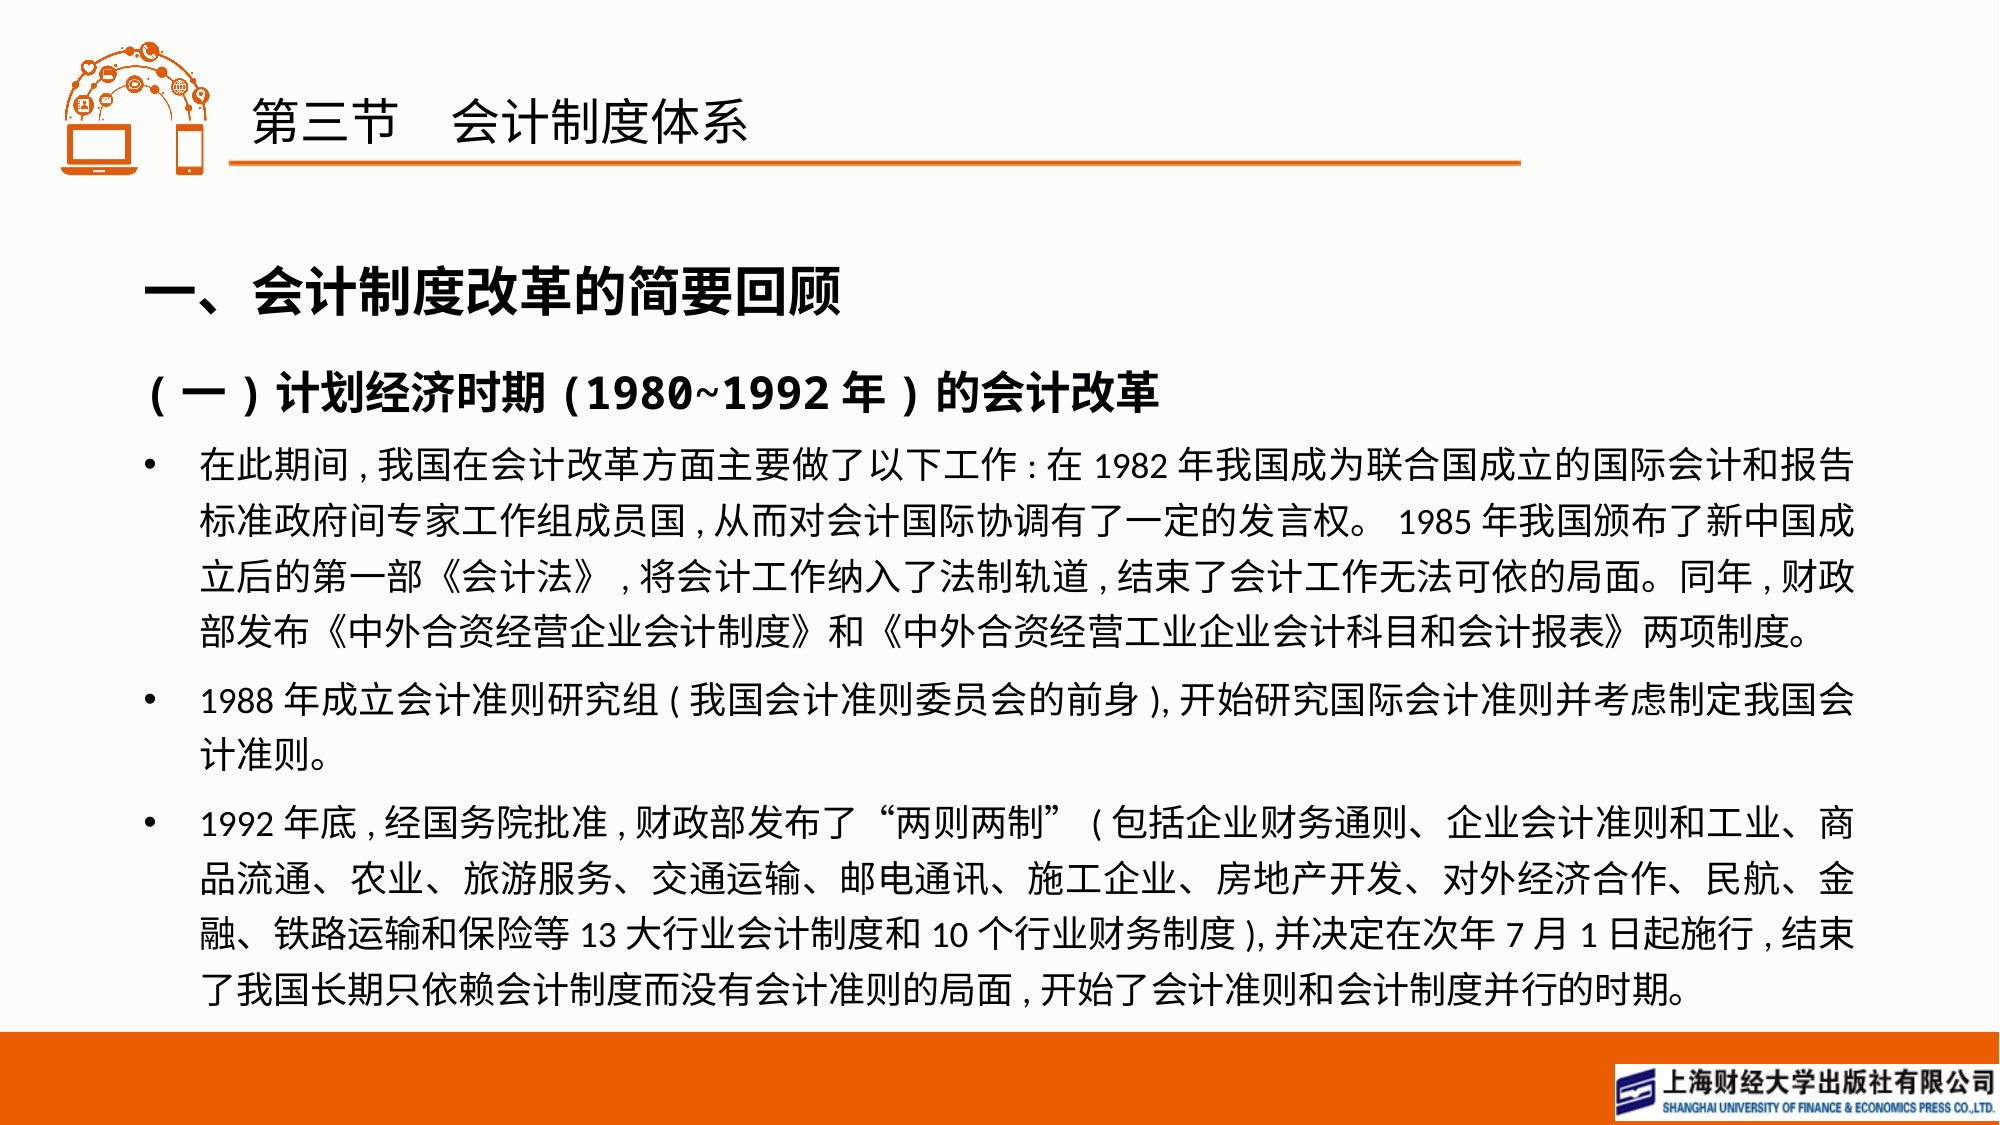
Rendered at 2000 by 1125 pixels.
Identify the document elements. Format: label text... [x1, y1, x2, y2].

list 一、会计制度改革的简要回顾 (一)计划经济时期(1980~1992年)的会计改革 在此期间,我国在会计改革方面主要做了以下工作:在1982年我国成为联合国成立的国际会计和报告标准政府间专家工作组成员国,从而对会计国际协调有了一定的发言权。1985年我国颁布了新中国成立后的第一部《会计法》,将会计工作纳入了法制轨道,结束了会计工作无法可依的局面。同年,财政部发布《中外合资经营企业会计制度》和《中外合资经营工业企业会计科目和会计报表》两项制度。 1988年成立会计准则研究组(我国会计准则委员会的前身),开始研究国际会计准则并考虑制定我国会计准则。 1992年底,经国务院批准,财政部发布了“两则两制”(包括企业财务通则、企业会计准则和工业、商品流通、农业、旅游服务、交通运输、邮电通讯、施工企业、房地产开发、对外经济合作、民航、金融、铁路运输和保险等13大行业会计制度和10个行业财务制度),并决定在次年7月1日起施行,结束了我国长期只依赖会计制度而没有会计准则的局面,开始了会计准则和会计制度并行的时期。 [128, 227, 1871, 1049]
picture [0, 0, 2000, 1125]
title 第三节 会计制度体系 [235, 82, 1605, 189]
